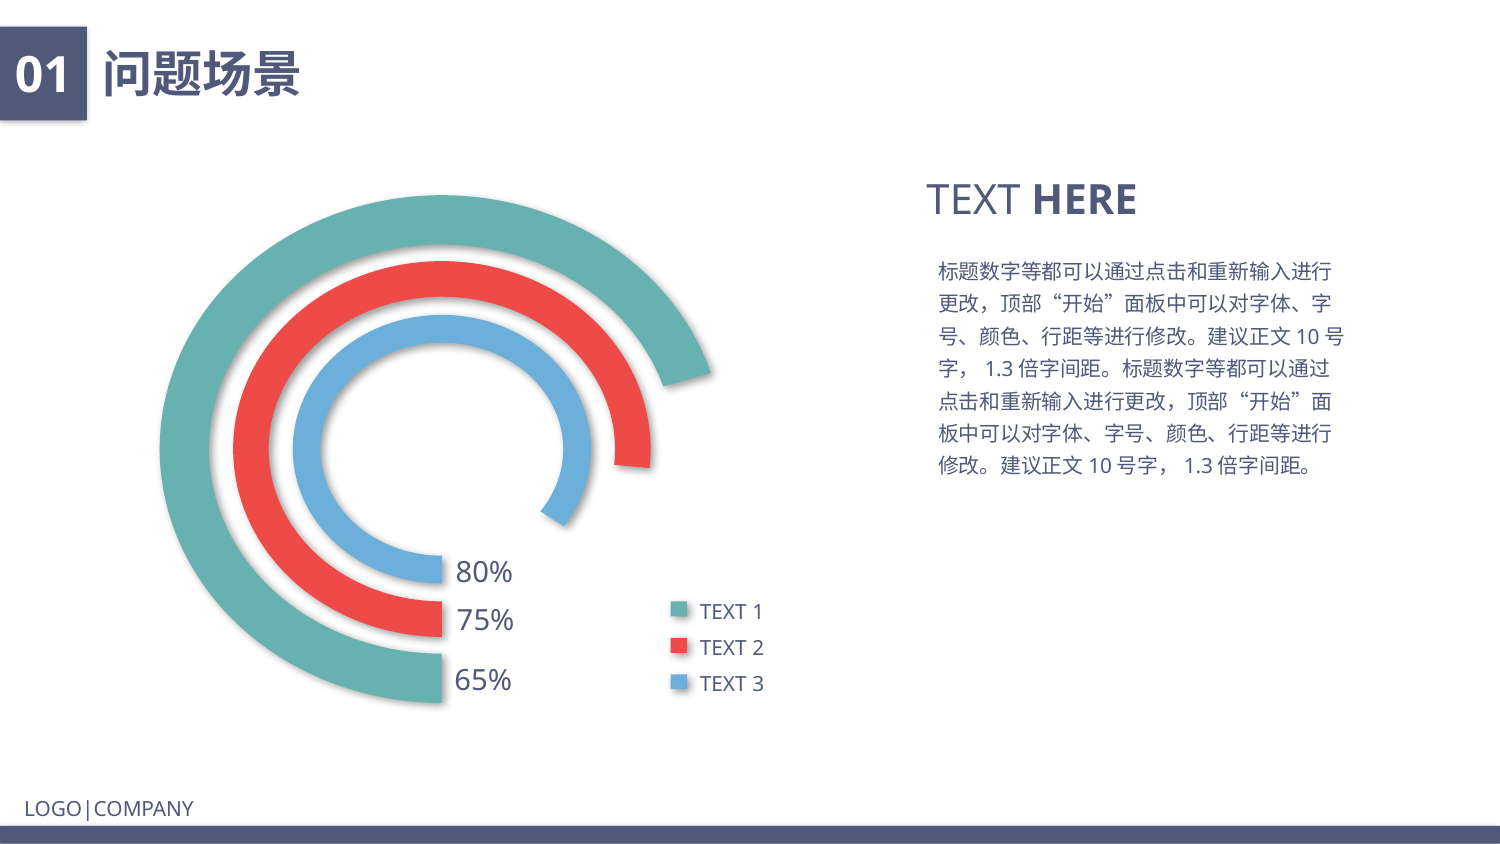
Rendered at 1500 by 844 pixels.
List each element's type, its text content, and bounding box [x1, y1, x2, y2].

text_box [668, 672, 685, 691]
text_box TEXT HERE [911, 165, 1153, 231]
text_box [157, 193, 713, 705]
text_box [231, 259, 653, 639]
text_box 65% [439, 654, 527, 704]
text_box [290, 312, 594, 586]
text_box TEXT 3 [685, 663, 779, 704]
text_box [0, 825, 1500, 844]
text_box TEXT 2 [685, 627, 779, 663]
text_box LOGO|COMPANY [9, 787, 209, 828]
text_box 75% [441, 593, 530, 644]
text_box 80% [440, 545, 529, 596]
text_box 标题数字等都可以通过点击和重新输入进行更改，顶部“开始”面板中可以对字体、字号、颜色、行距等进行修改。建议正文10号字，1.3倍字间距。标题数字等都可以通过点击和重新输入进行更改，顶部“开始”面板中可以对字体、字号、颜色、行距等进行修改。建议正文10号字，1.3倍字间距。 [923, 243, 1364, 486]
text_box [668, 599, 685, 619]
text_box [668, 636, 685, 655]
text_box TEXT 1 [685, 590, 779, 627]
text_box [0, 26, 320, 121]
